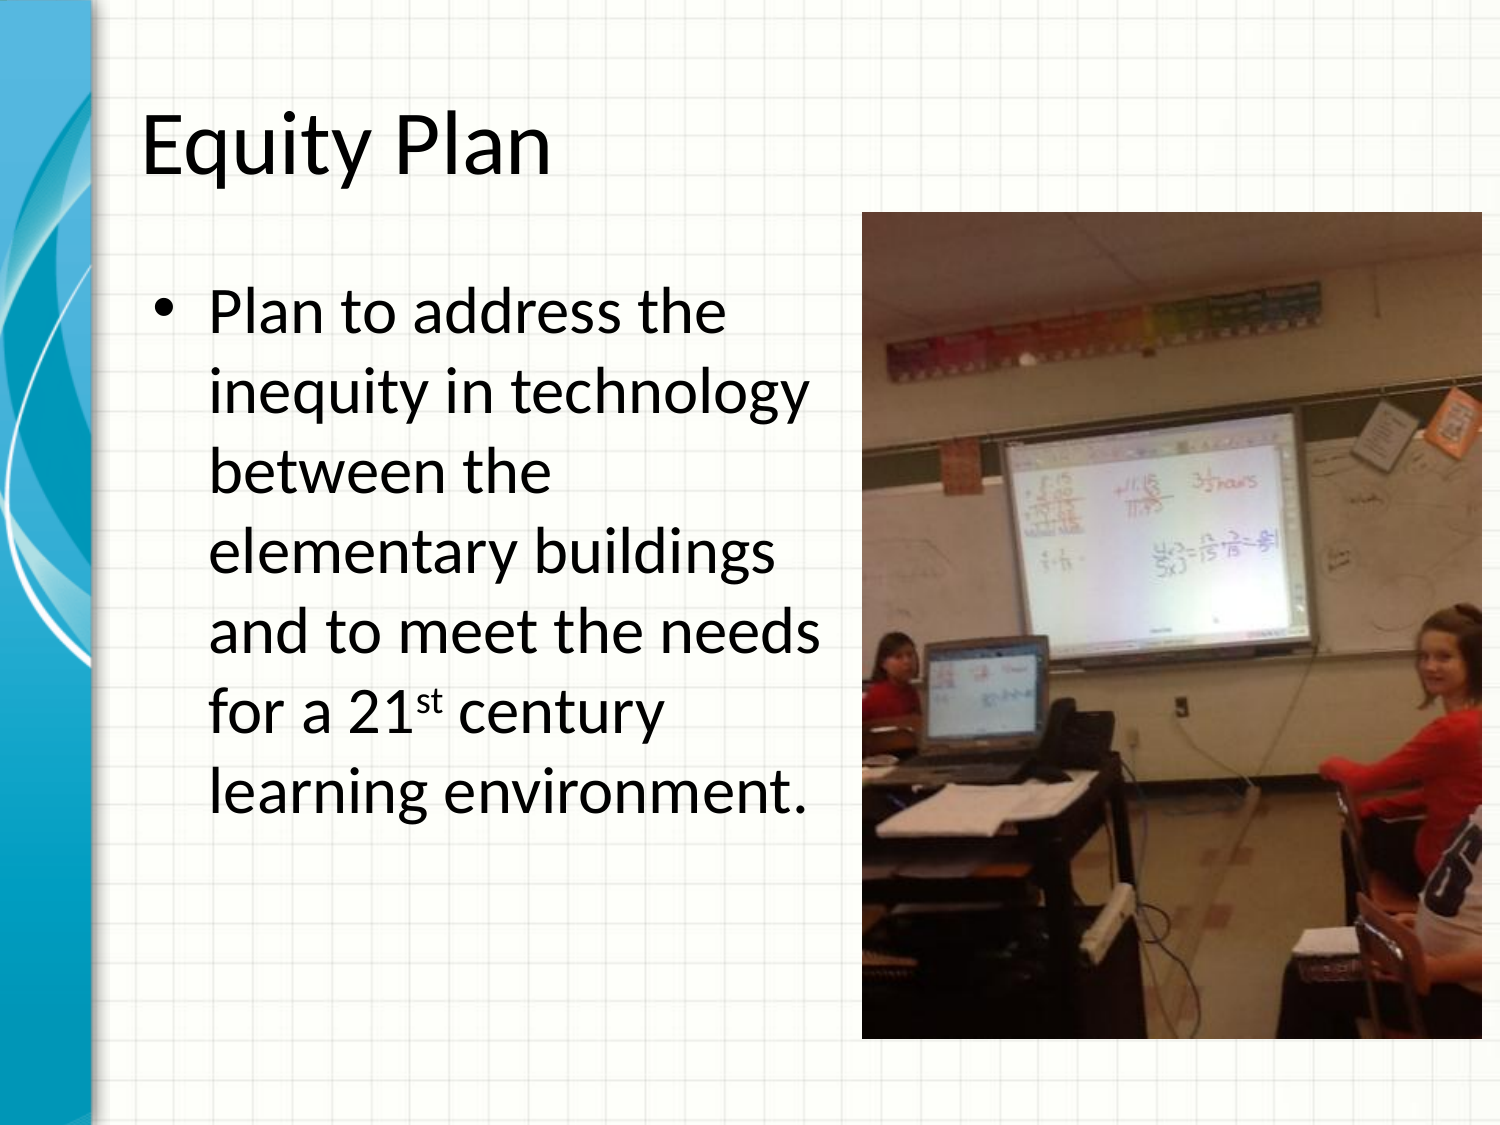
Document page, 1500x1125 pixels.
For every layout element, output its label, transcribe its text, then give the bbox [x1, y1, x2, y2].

picture [0, 0, 1500, 1125]
title Equity Plan [125, 44, 1450, 232]
list Plan to address the inequity in technology between the elementary buildings and to meet the needs for a 21st century learning environment. [137, 259, 857, 964]
